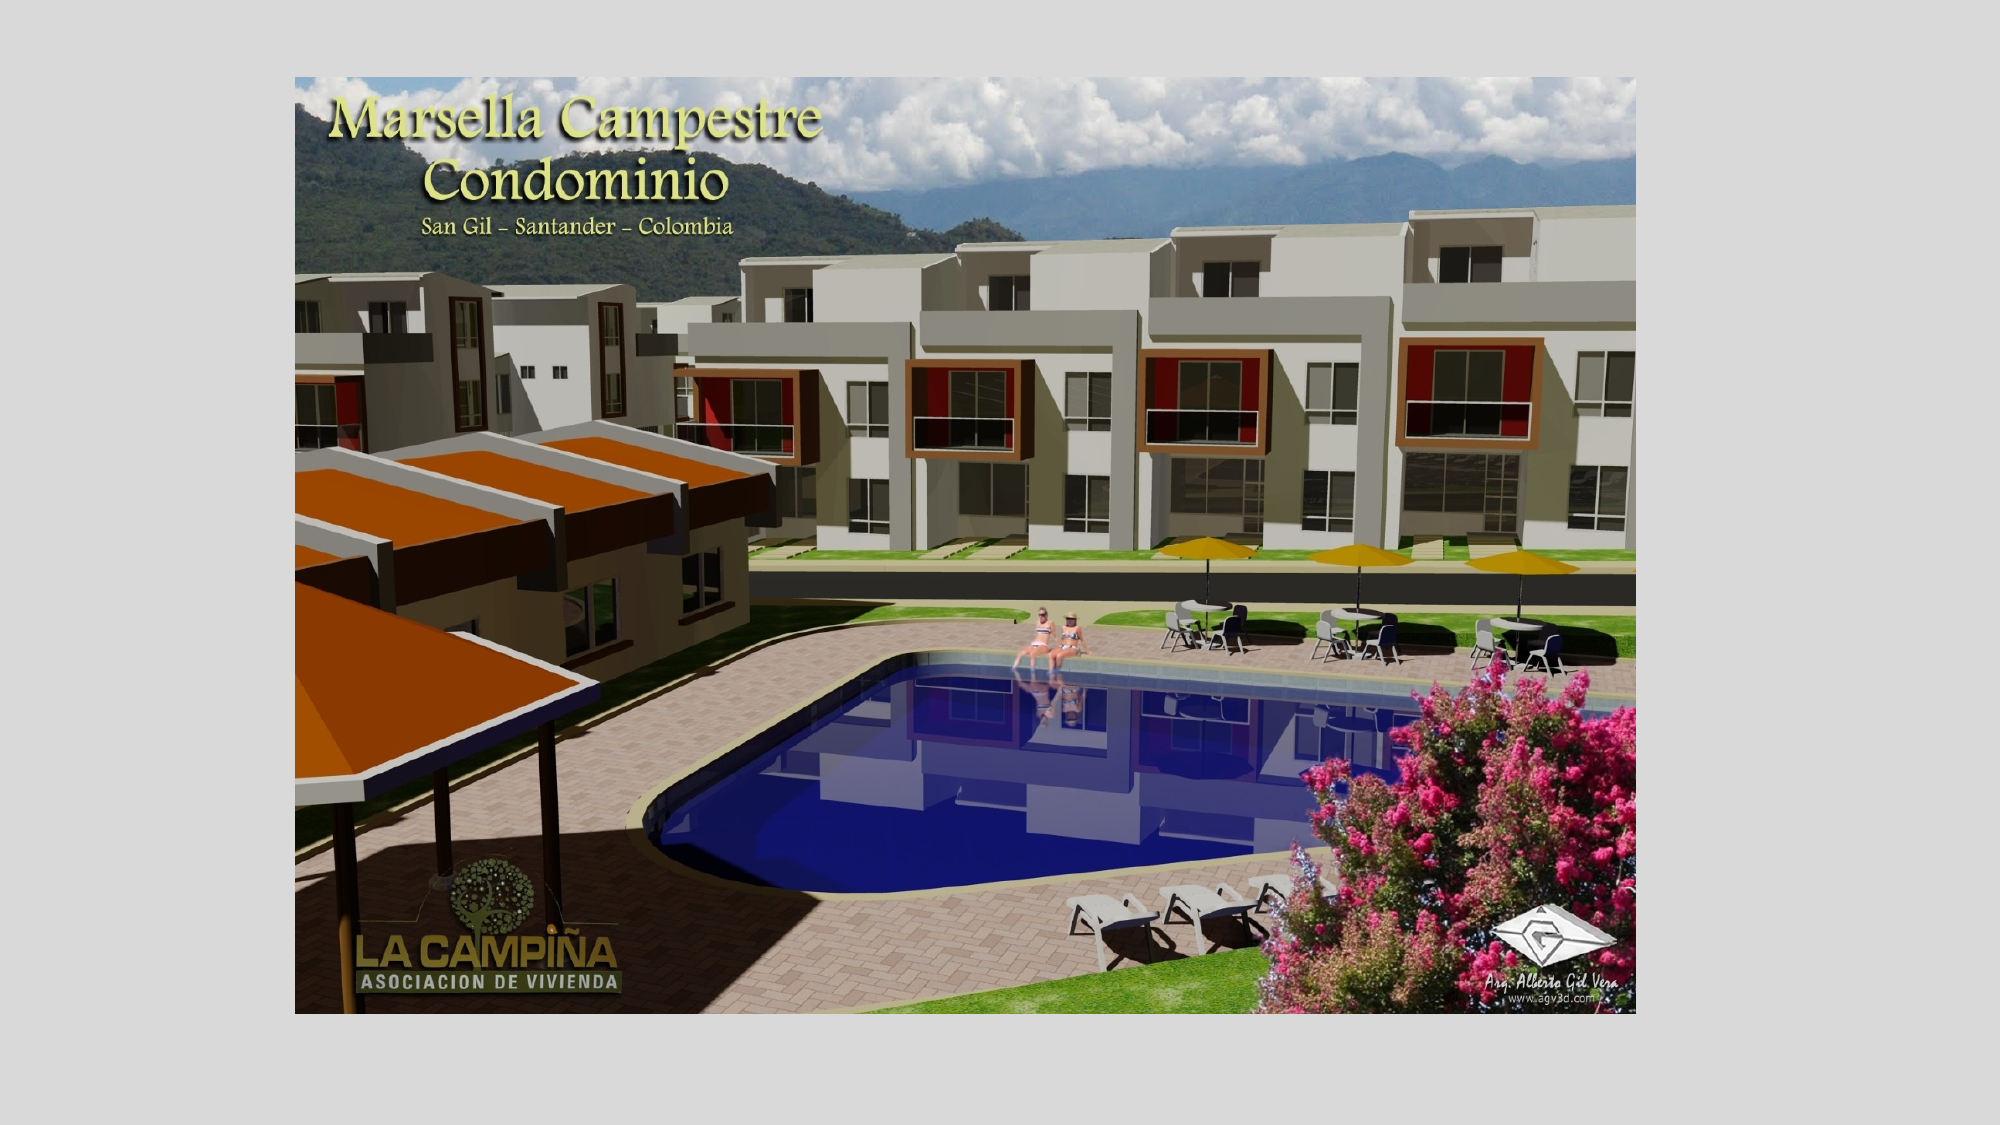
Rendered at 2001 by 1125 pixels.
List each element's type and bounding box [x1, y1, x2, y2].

list [295, 77, 1636, 1014]
